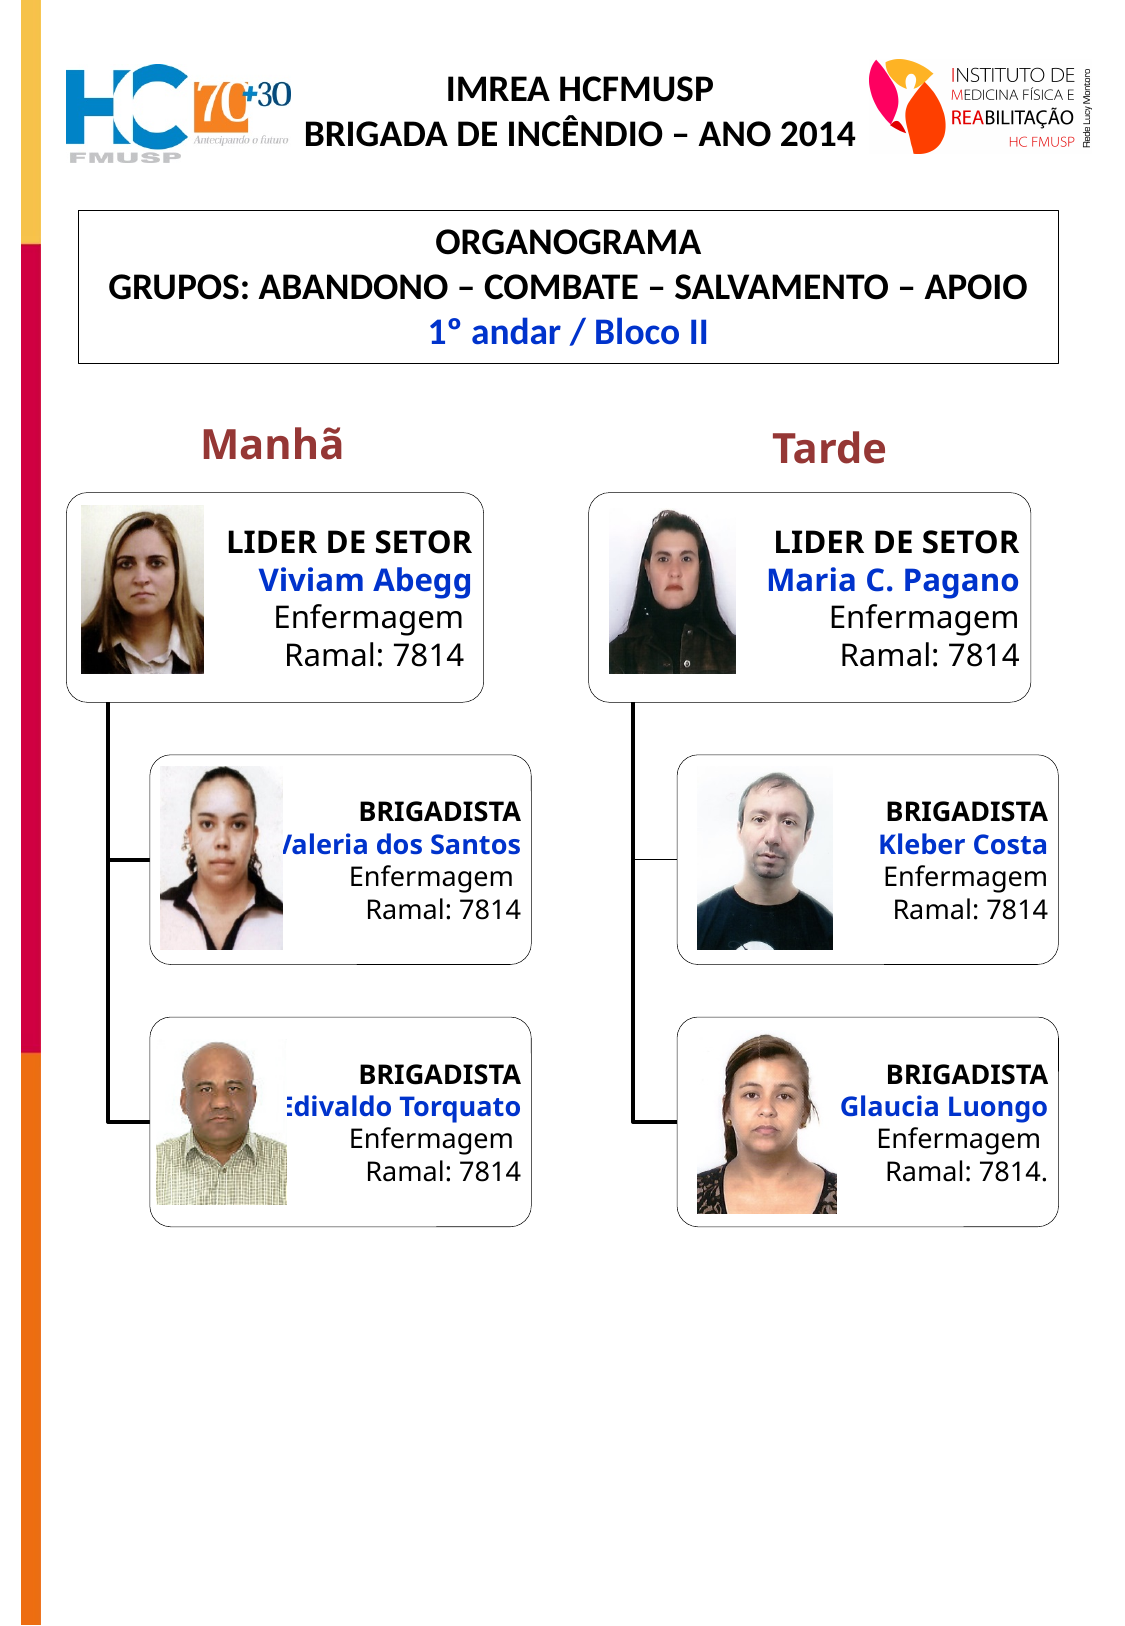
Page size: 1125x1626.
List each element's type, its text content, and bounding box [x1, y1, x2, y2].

picture [81, 505, 204, 674]
picture [869, 59, 1092, 155]
picture [160, 766, 284, 951]
picture [609, 508, 737, 674]
picture [156, 1039, 288, 1206]
picture [696, 1030, 837, 1215]
picture [696, 766, 833, 951]
text_box IMREA HCFMUSP BRIGADA DE INCÊNDIO – ANO 2014 [278, 56, 882, 162]
picture [66, 64, 291, 164]
picture [20, 0, 41, 1625]
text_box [66, 197, 1059, 1522]
